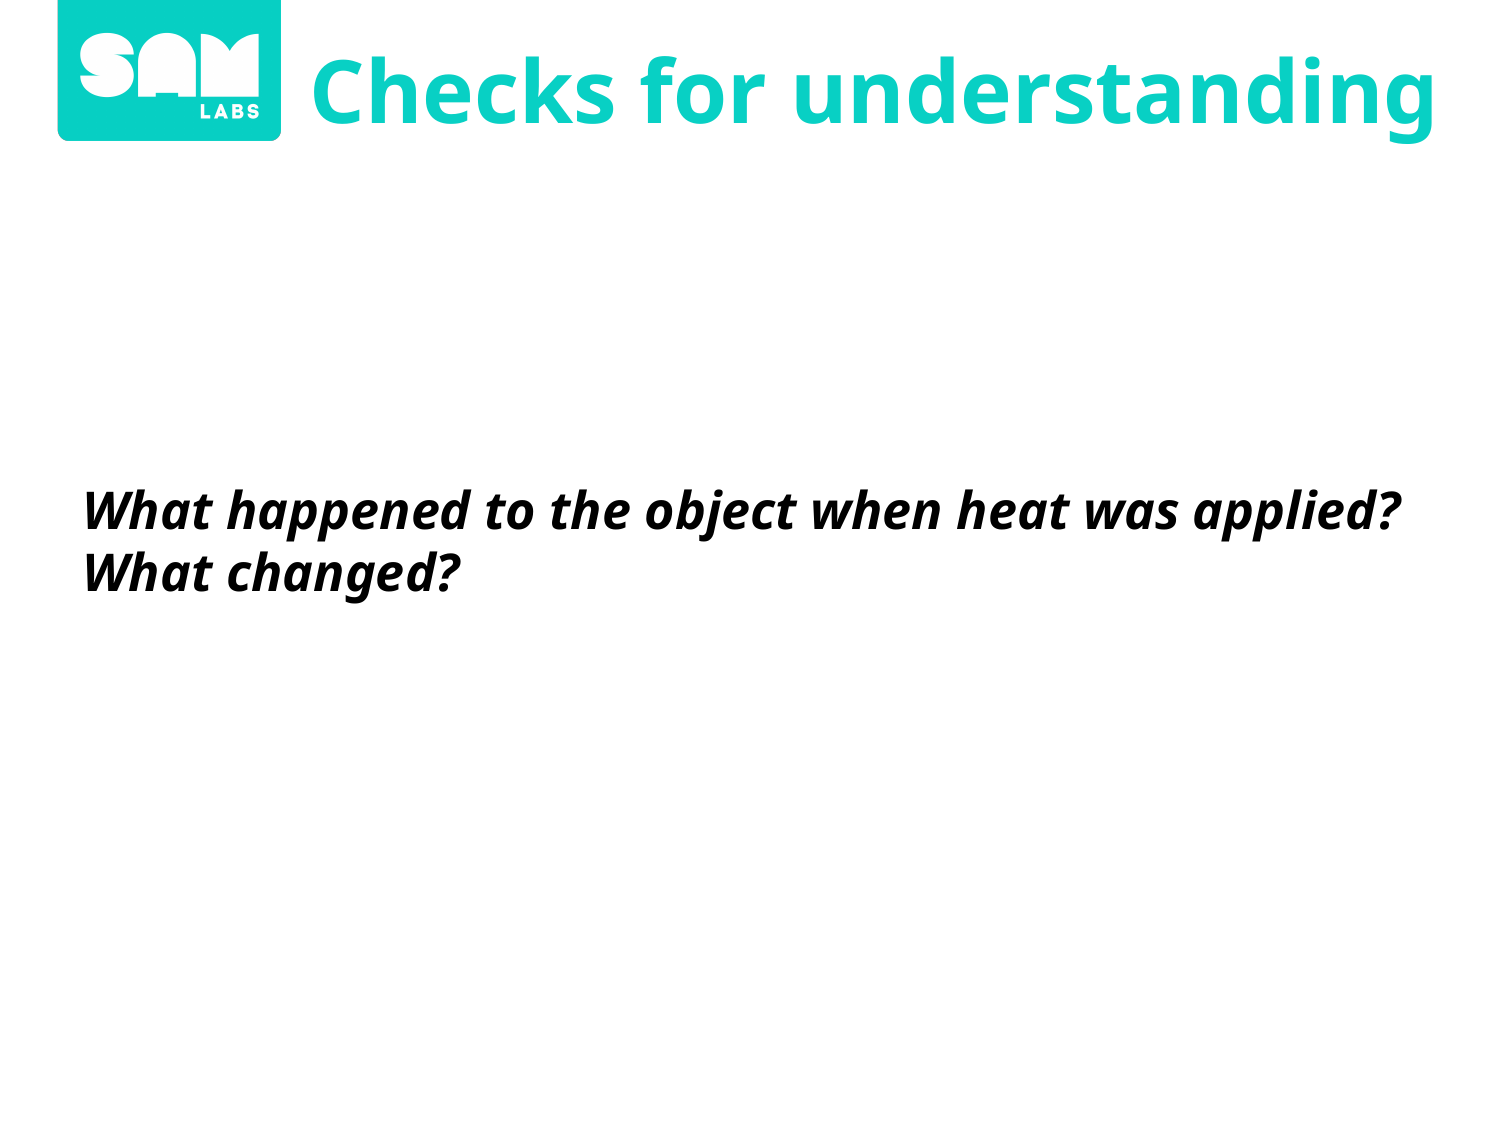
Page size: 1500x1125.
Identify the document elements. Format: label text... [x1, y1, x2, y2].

picture [0, 0, 281, 142]
text_box Checks for understanding [286, 39, 1440, 142]
text_box What happened to the object when heat was applied? What changed? [67, 317, 1496, 922]
